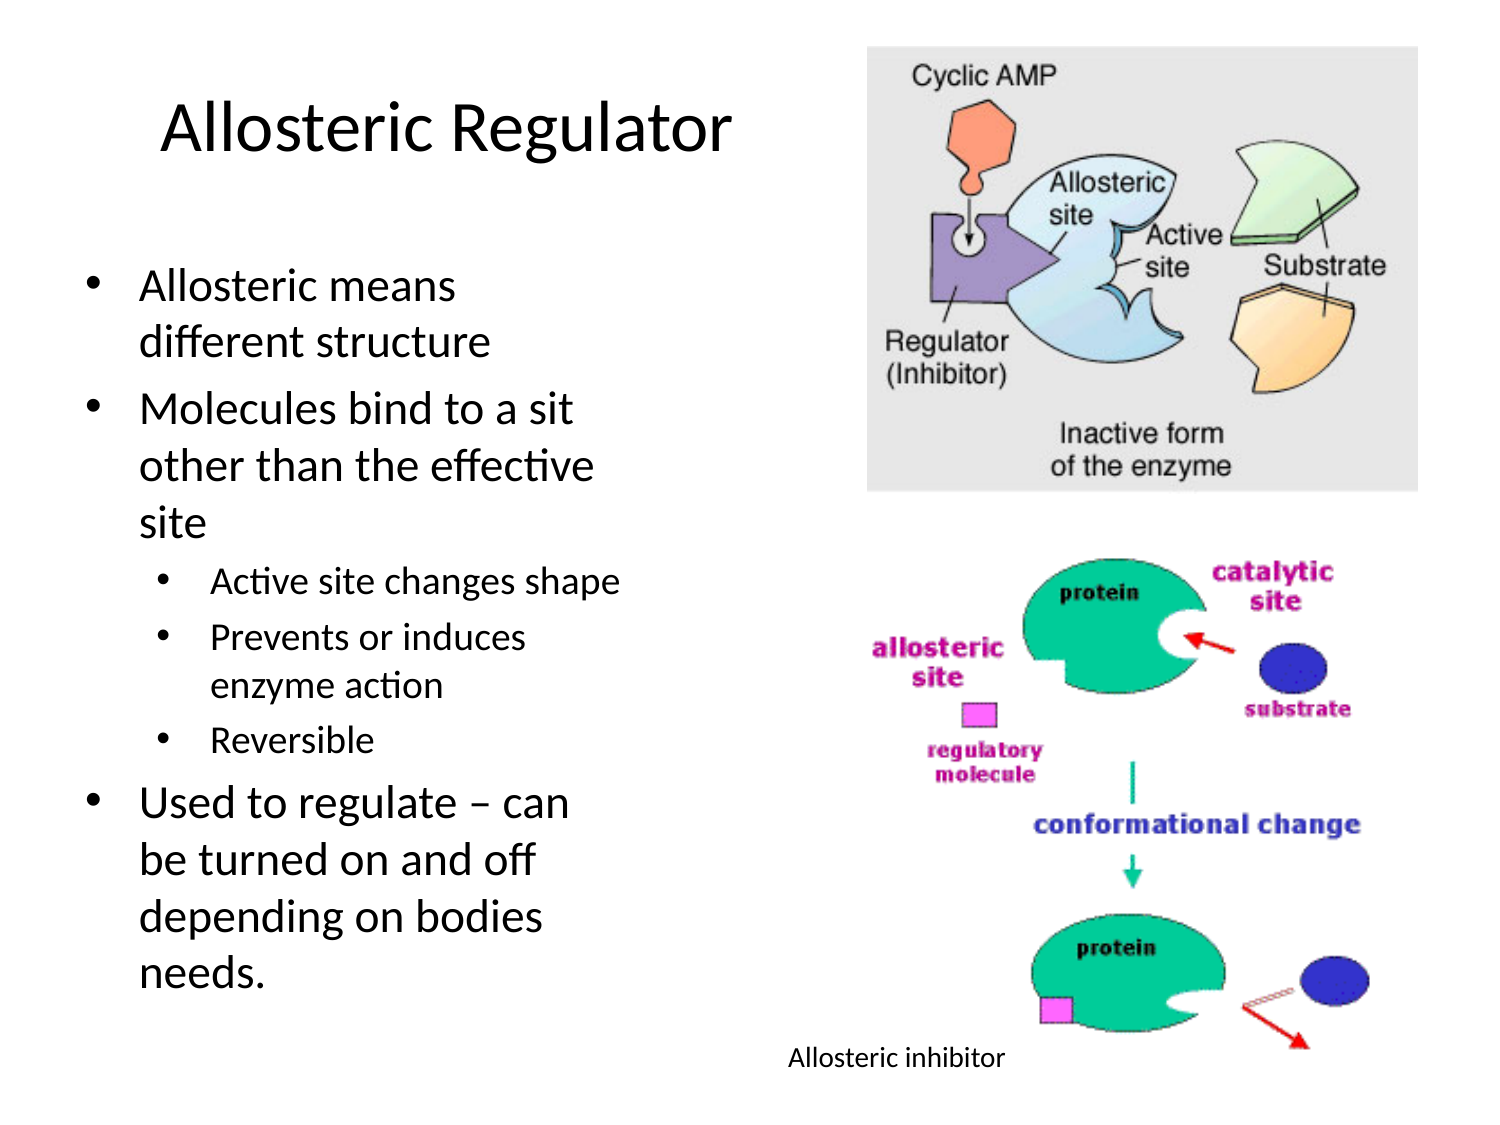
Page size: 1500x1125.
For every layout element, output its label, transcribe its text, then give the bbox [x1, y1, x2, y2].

text_box Allosteric inhibitor [773, 1031, 1055, 1081]
text_box Allosteric means different structure Molecules bind to a sit other than the effective site Active site changes shape Prevents or induces enzyme action Reversible Used to regulate – can be turned on and off depending on bodies needs. [70, 246, 640, 1052]
picture [866, 538, 1372, 1054]
title Allosteric Regulator [75, 45, 821, 200]
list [866, 46, 1419, 494]
